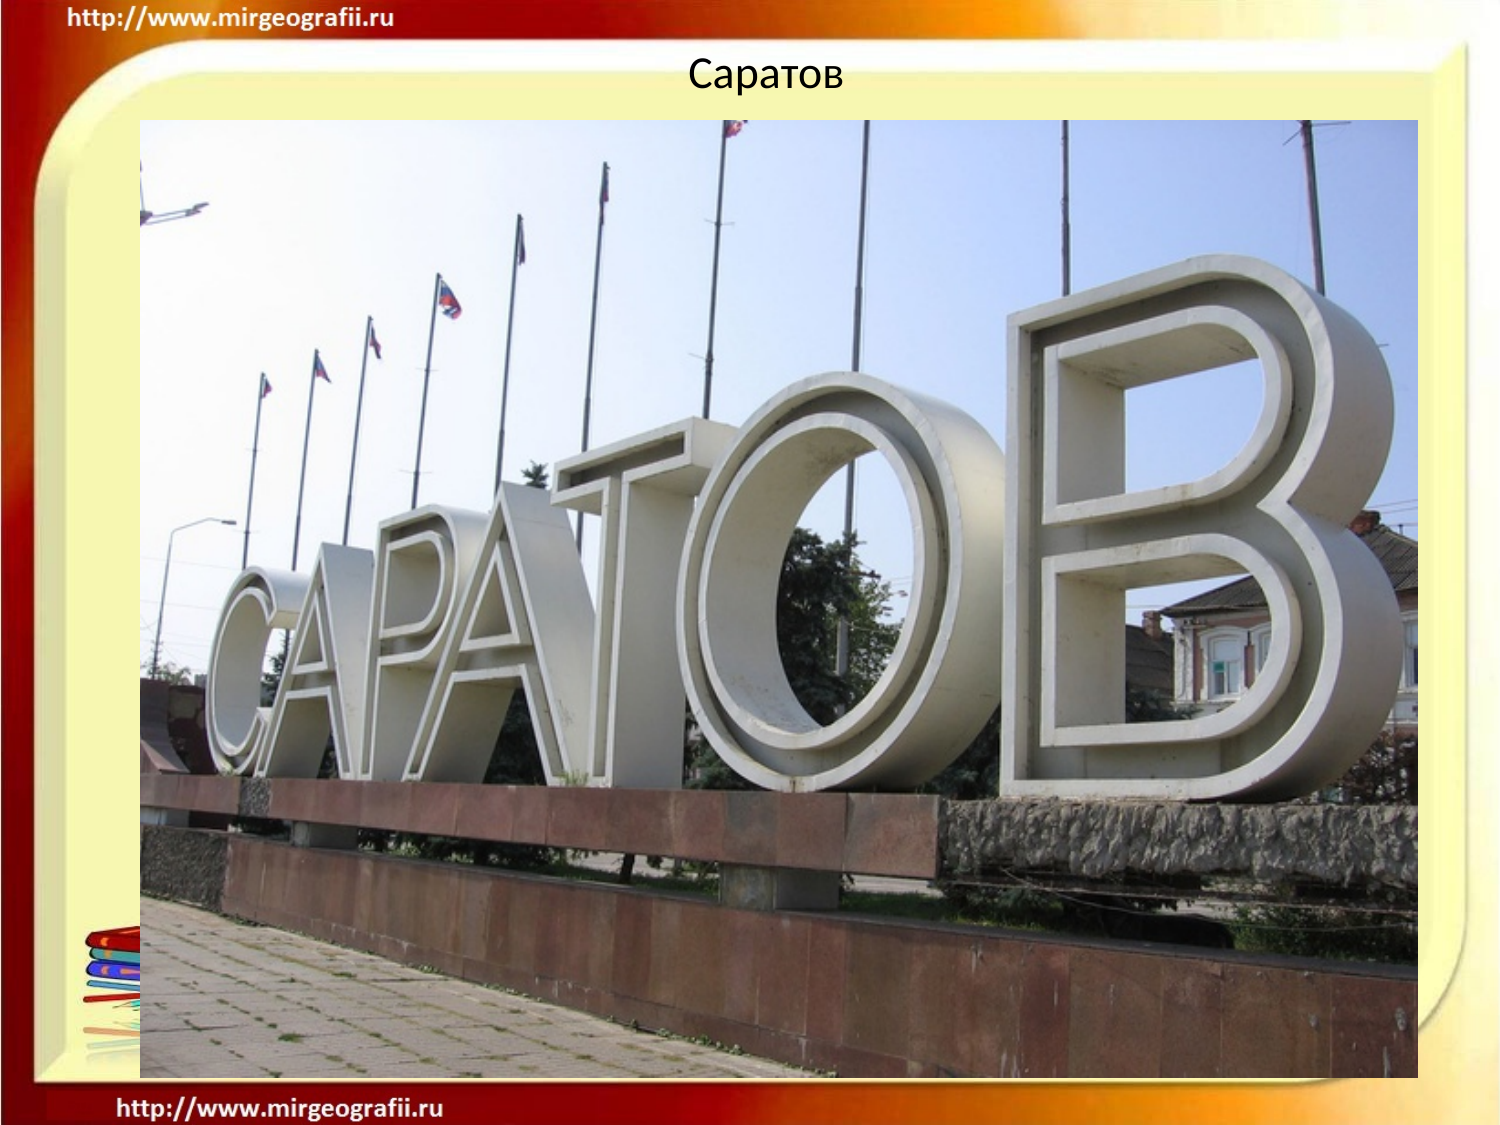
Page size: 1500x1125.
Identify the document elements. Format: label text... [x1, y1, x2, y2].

title Саратов [128, 35, 1404, 106]
picture [0, 0, 1500, 1125]
